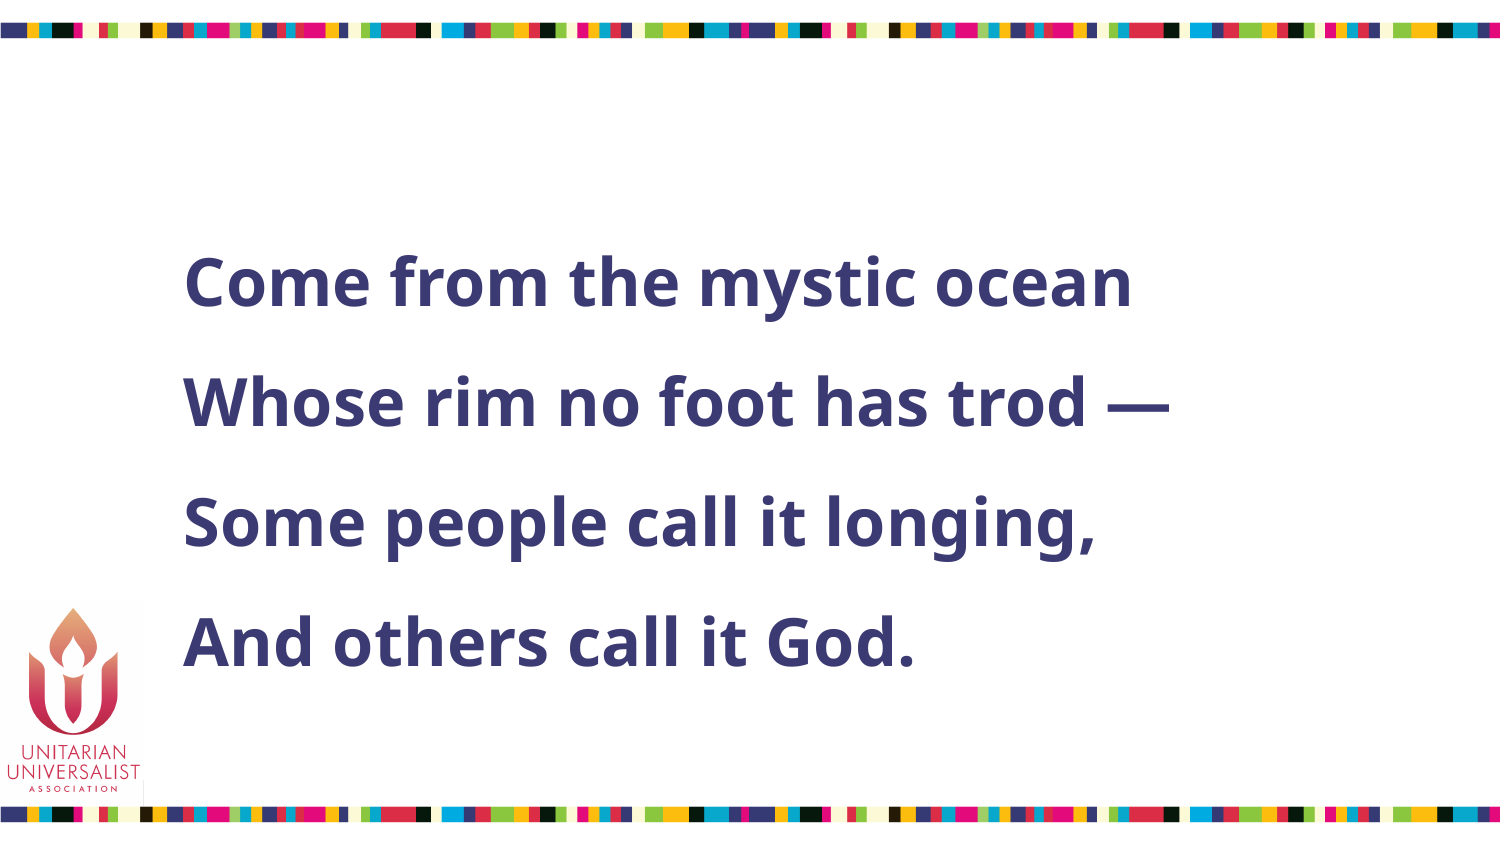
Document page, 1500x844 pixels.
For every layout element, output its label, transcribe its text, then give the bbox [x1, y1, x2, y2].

picture [0, 22, 1500, 40]
text_box Come from the mystic ocean Whose rim no foot has trod — Some people call it longing, And others call it God. [168, 184, 1421, 695]
picture [0, 600, 1500, 824]
